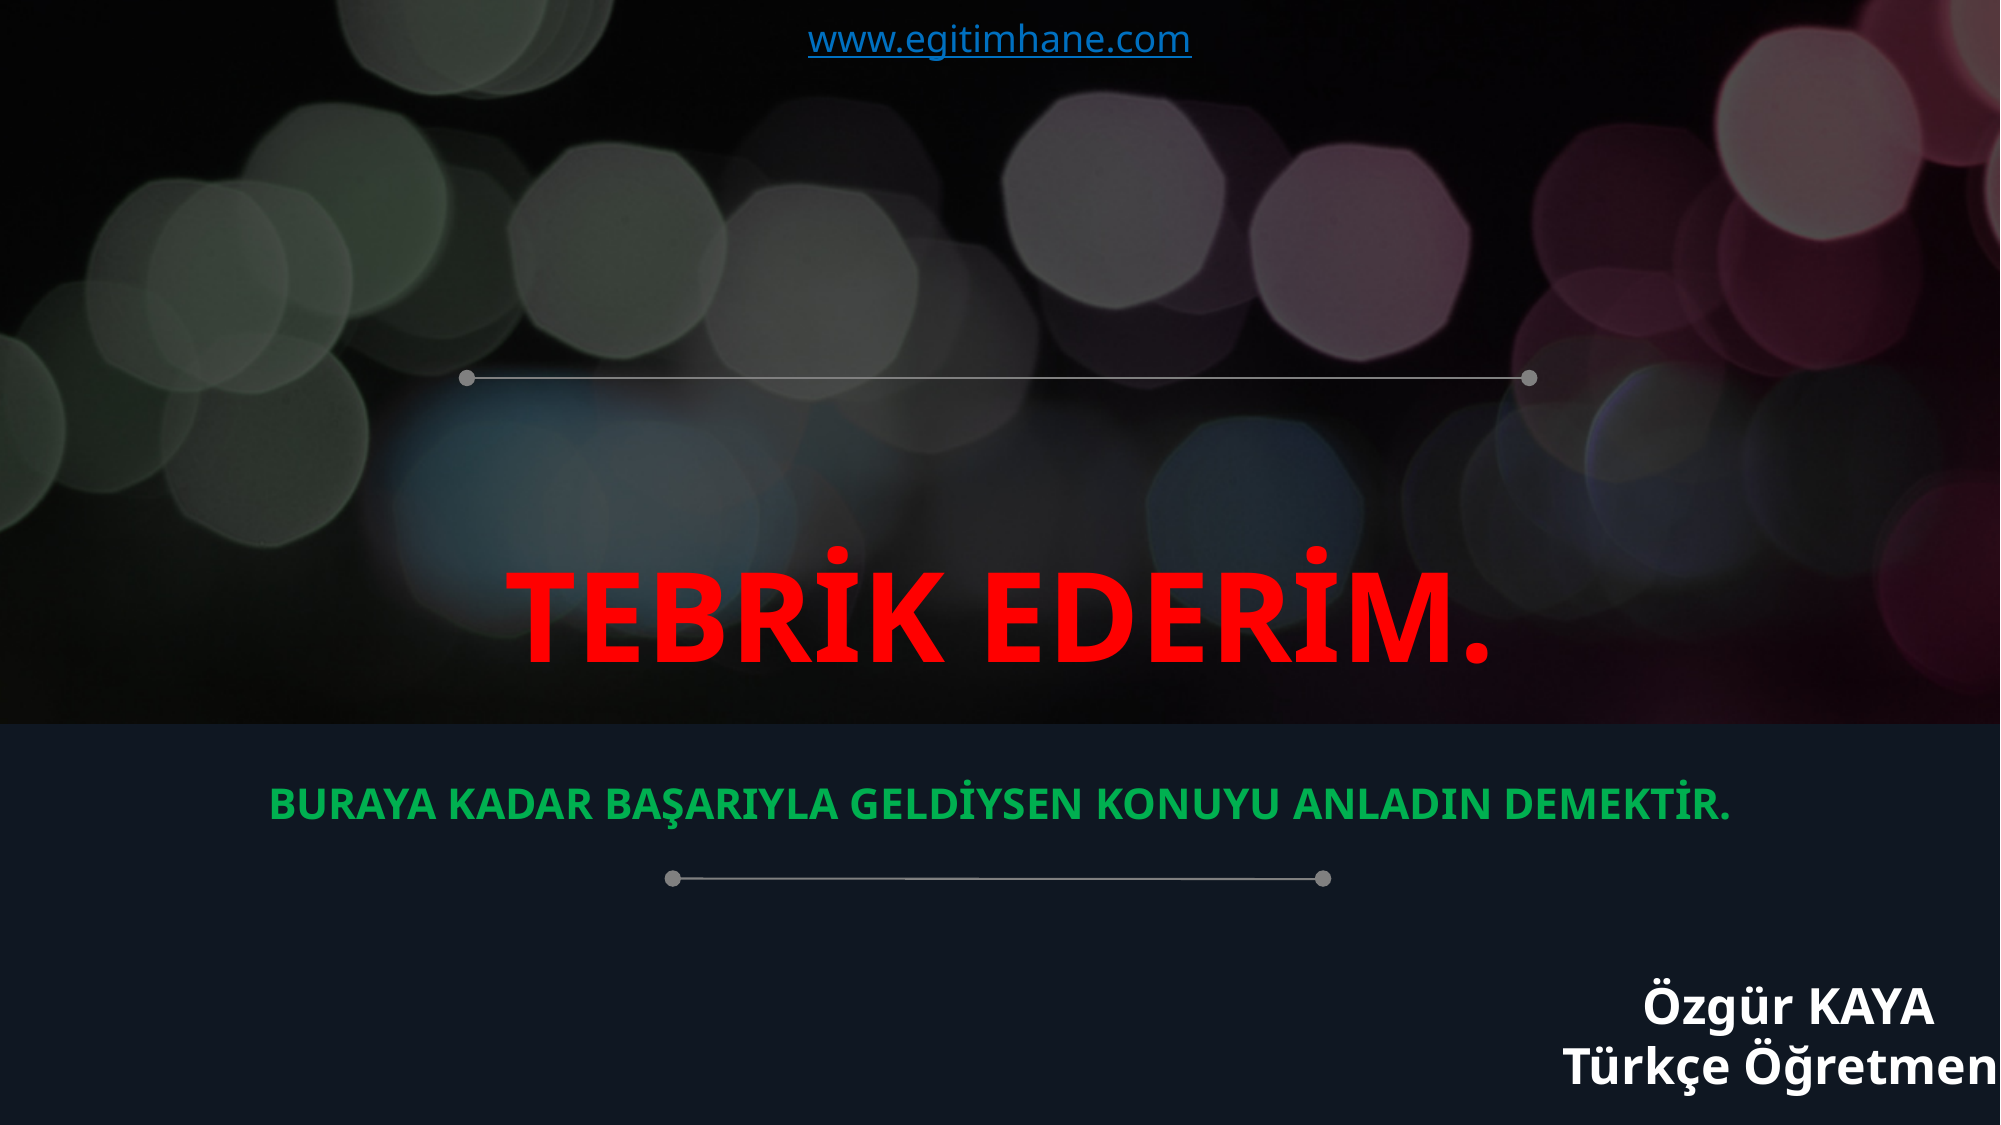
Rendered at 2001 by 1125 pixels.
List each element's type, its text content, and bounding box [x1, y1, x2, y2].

picture [0, 0, 2000, 724]
subtitle BURAYA KADAR BAŞARIYLA GELDİYSEN KONUYU ANLADIN DEMEKTİR. [249, 776, 1750, 853]
text_box Özgür KAYA Türkçe Öğretmeni [1534, 967, 2000, 1102]
title TEBRİK EDERİM. [249, 404, 1750, 697]
text_box www.egitimhane.com [792, 7, 1207, 68]
